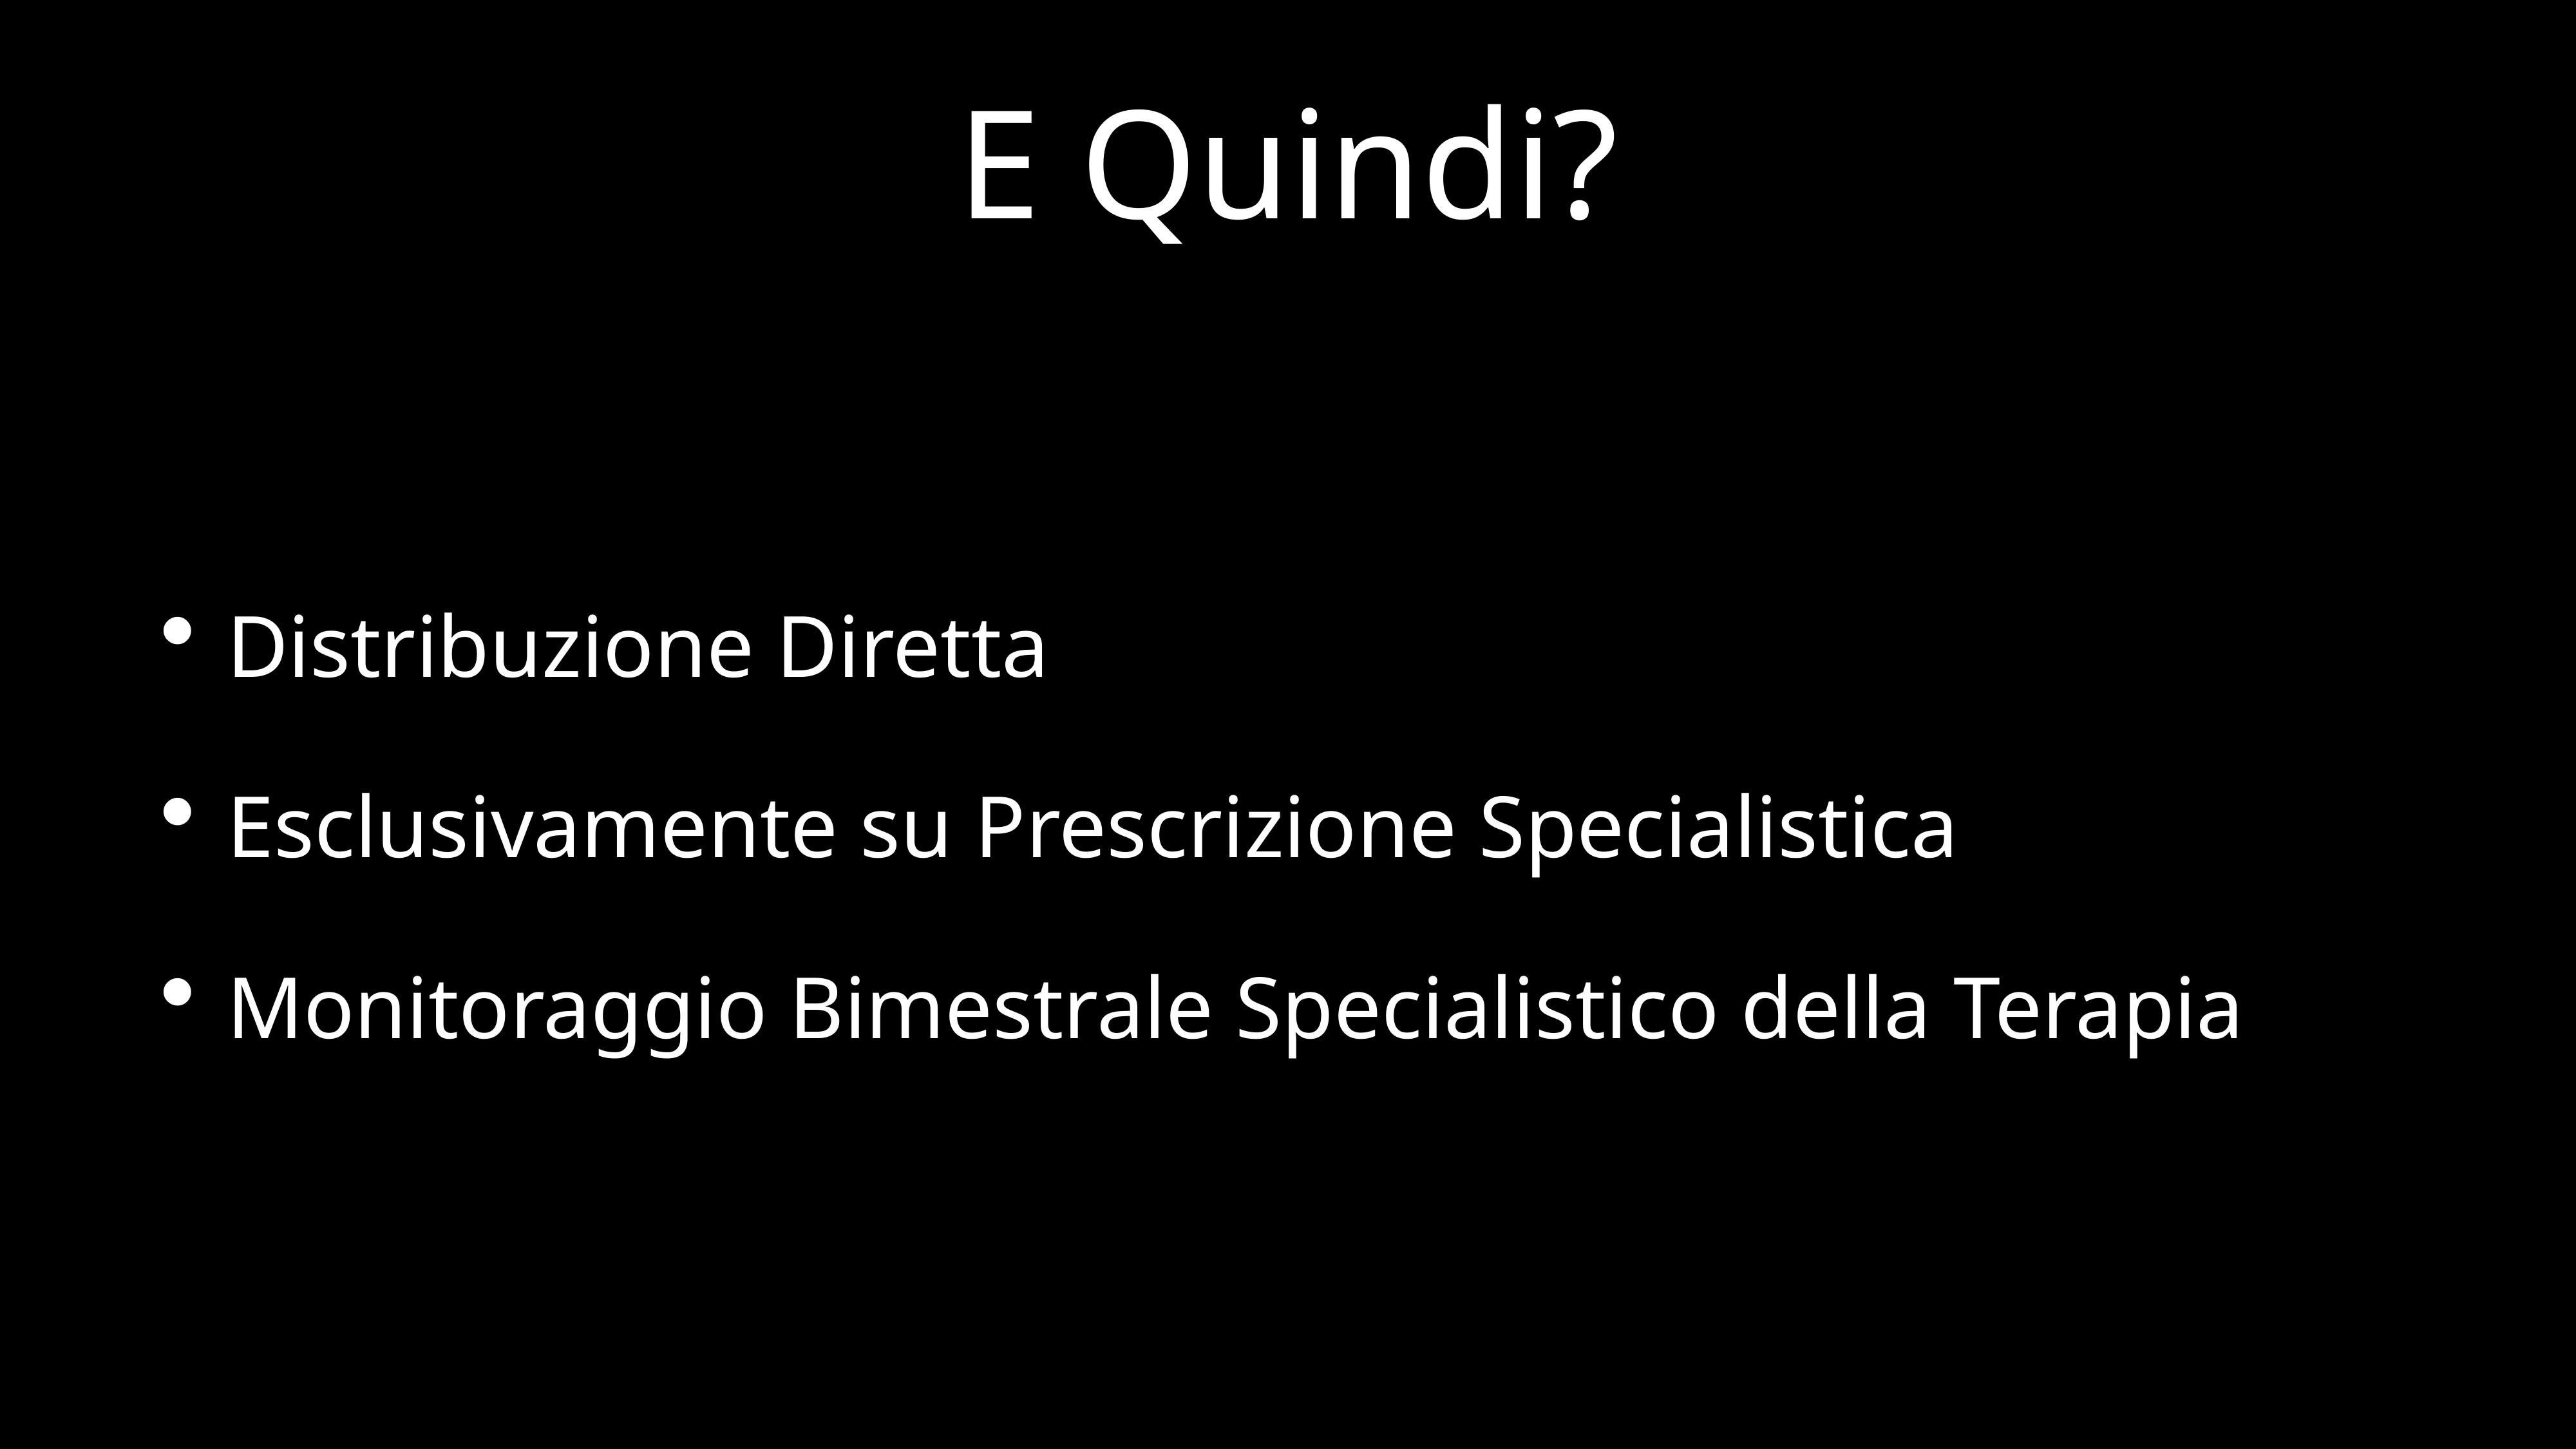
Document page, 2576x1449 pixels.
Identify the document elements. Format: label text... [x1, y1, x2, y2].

list Distribuzione Diretta Esclusivamente su Prescrizione Specialistica Monitoraggio Bimestrale Specialistico della Terapia [154, 332, 2482, 1316]
title E Quindi? [178, 37, 2398, 279]
